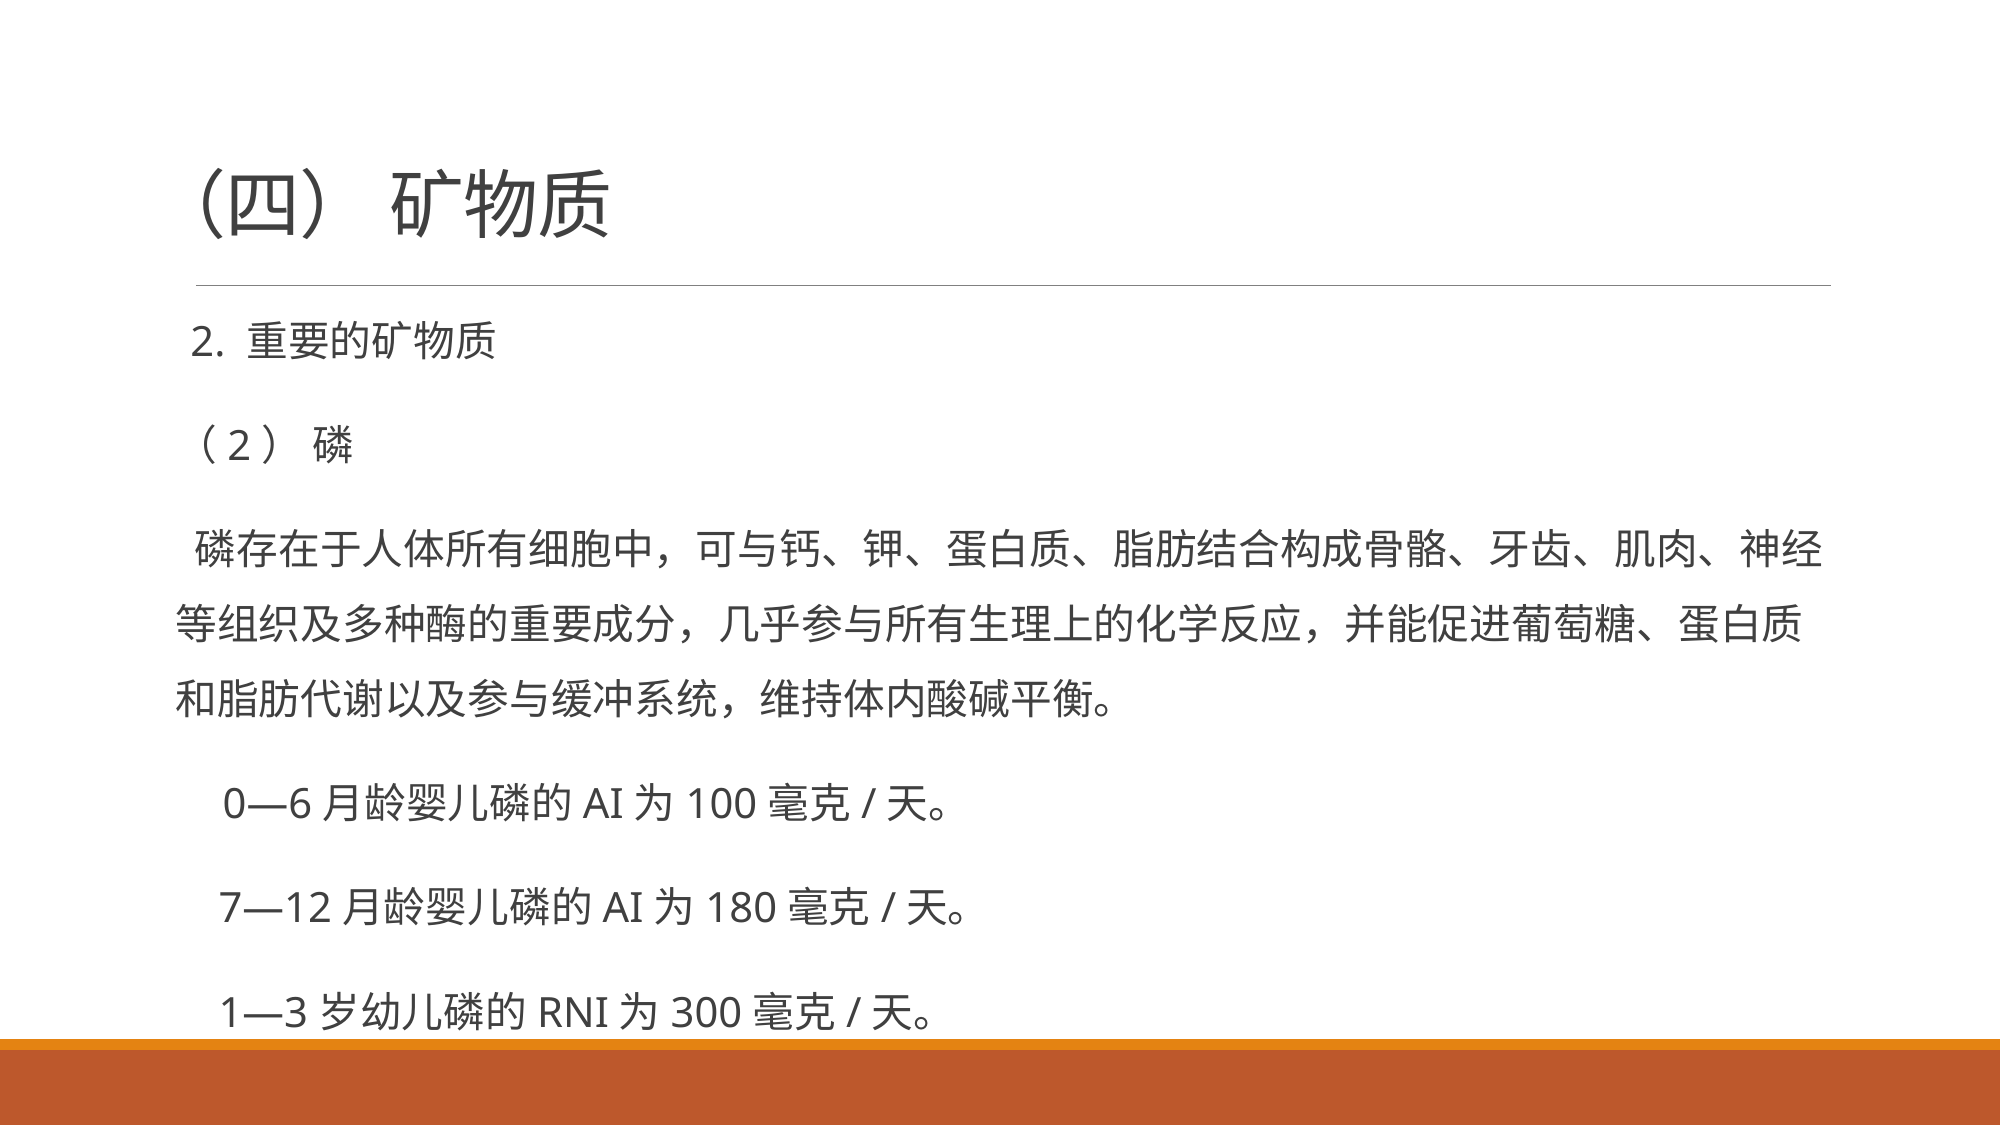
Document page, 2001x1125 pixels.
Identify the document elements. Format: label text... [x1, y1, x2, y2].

list 2. 重要的矿物质 （2） 磷 磷存在于人体所有细胞中，可与钙、钾、蛋白质、脂肪结合构成骨骼、牙齿、肌肉、神经等组织及多种酶的重要成分，几乎参与所有生理上的化学反应，并能促进葡萄糖、蛋白质和脂肪代谢以及参与缓冲系统，维持体内酸碱平衡。 0—6月龄婴儿磷的AI为100毫克/天。 7—12月龄婴儿磷的AI为180毫克/天。 1—3岁幼儿磷的RNI为300毫克/天。 [175, 182, 1843, 1061]
title （四） 矿物质 [136, 131, 1547, 256]
